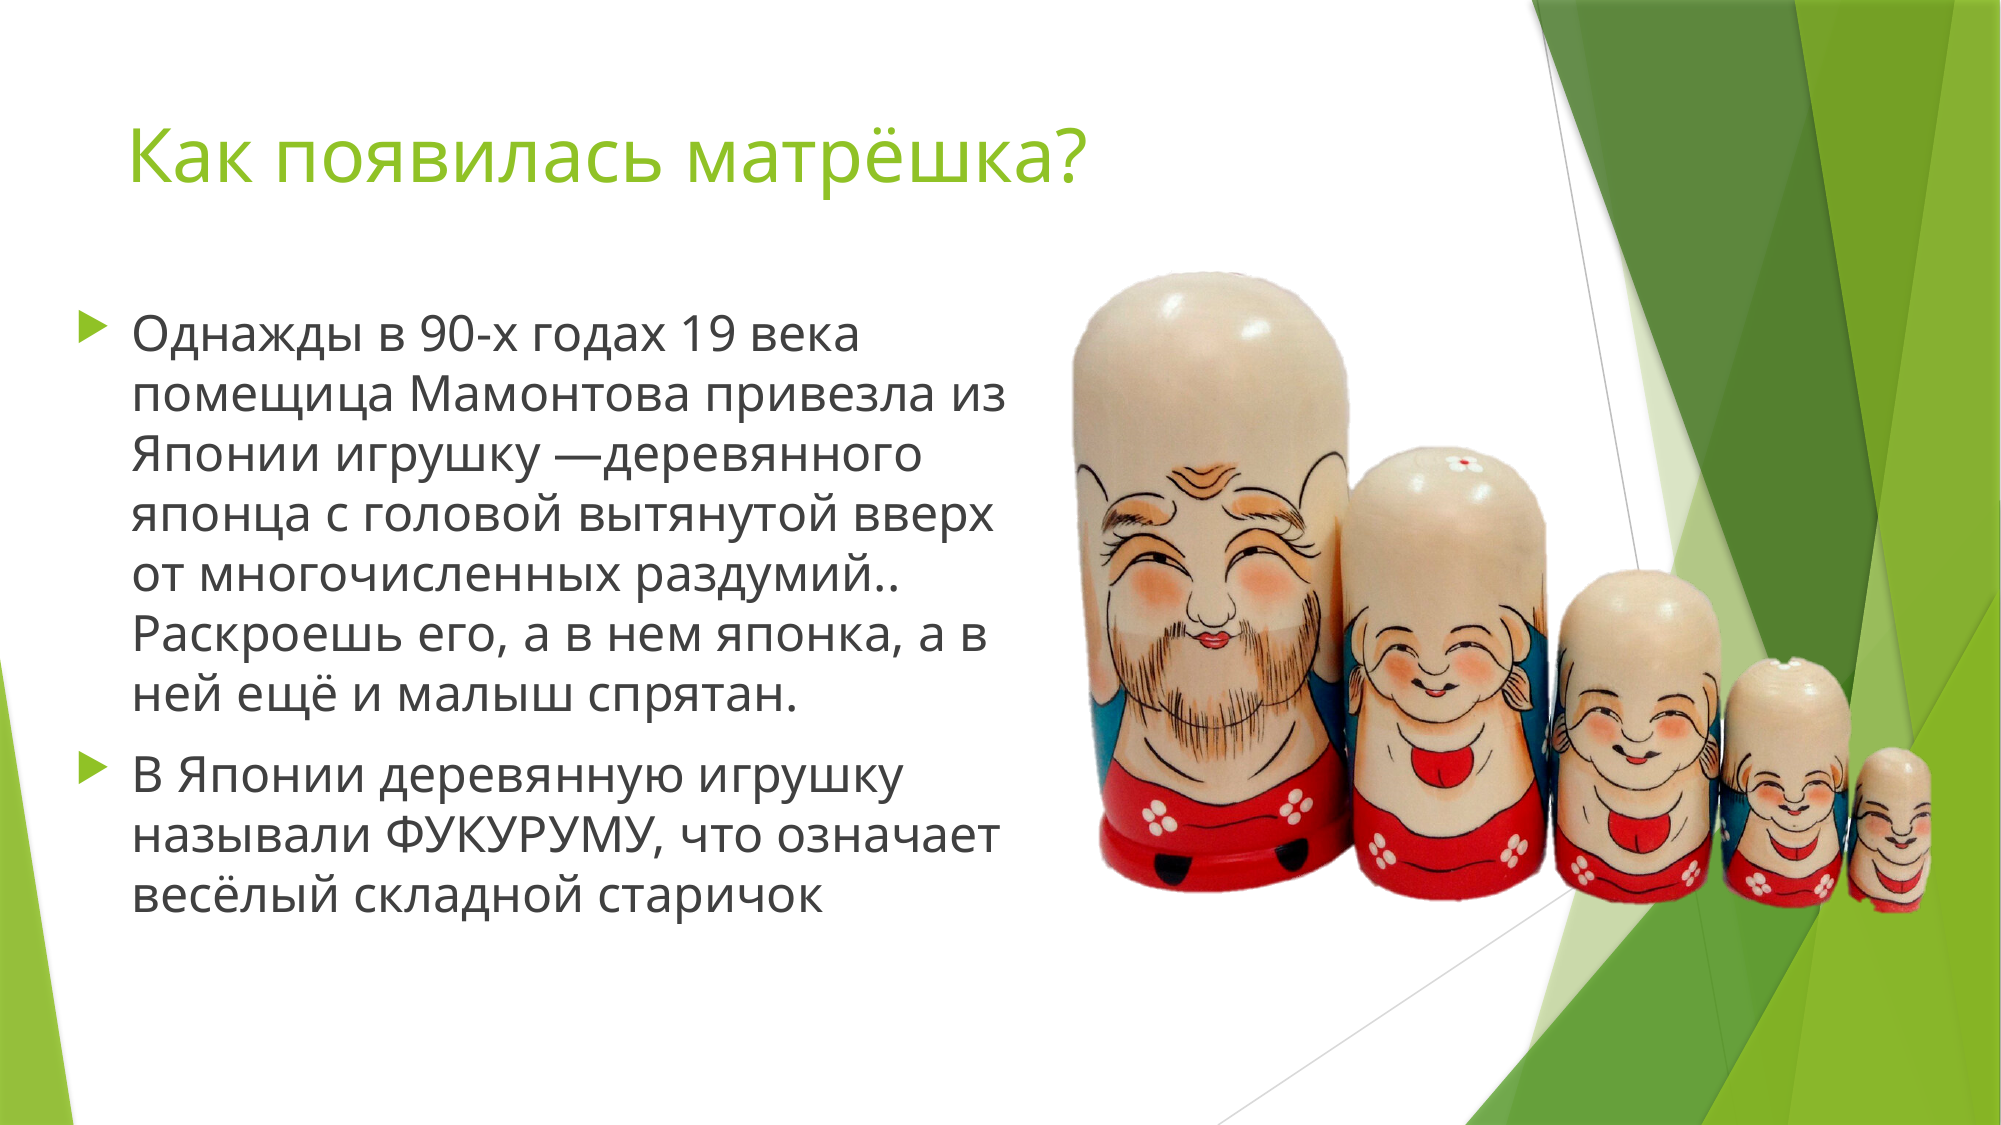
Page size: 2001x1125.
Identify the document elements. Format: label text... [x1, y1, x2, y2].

list Однажды в 90-х годах 19 века помещица Мамонтова привезла из Японии игрушку —деревянного японца с головой вытянутой вверх от многочисленных раздумий.. Раскроешь его, а в нем японка, а в ней ещё и малыш спрятан. В Японии деревянную игрушку называли ФУКУРУМУ, что означает весёлый складной старичок [60, 294, 1040, 682]
picture [1057, 270, 1940, 937]
title Как появилась матрёшка? [111, 99, 1522, 317]
